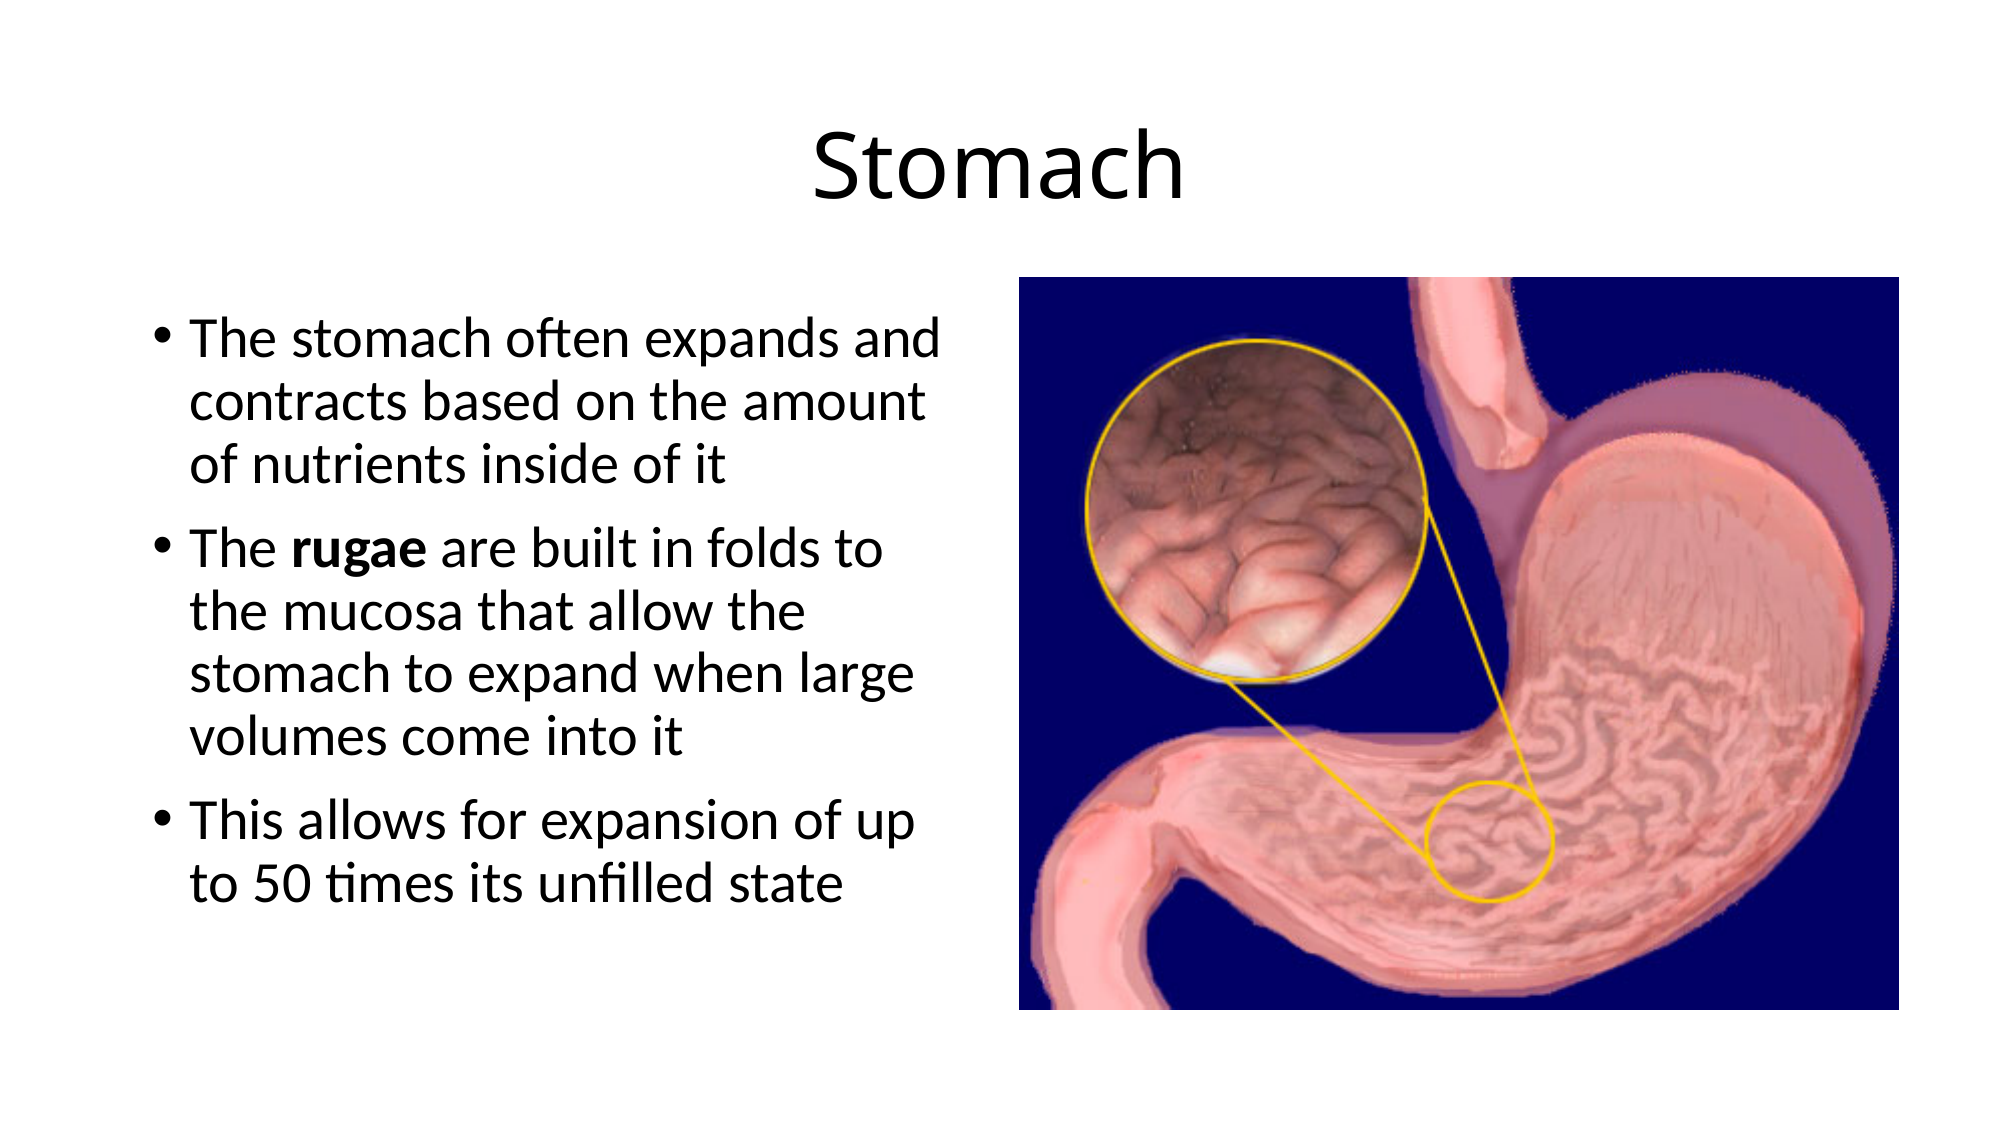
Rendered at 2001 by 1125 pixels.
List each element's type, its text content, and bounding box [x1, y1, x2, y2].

picture [1019, 277, 1899, 1010]
title Stomach [137, 59, 1863, 278]
list The stomach often expands and contracts based on the amount of nutrients inside of it The rugae are built in folds to the mucosa that allow the stomach to expand when large volumes come into it This allows for expansion of up to 50 times its unfilled state [137, 299, 988, 1014]
